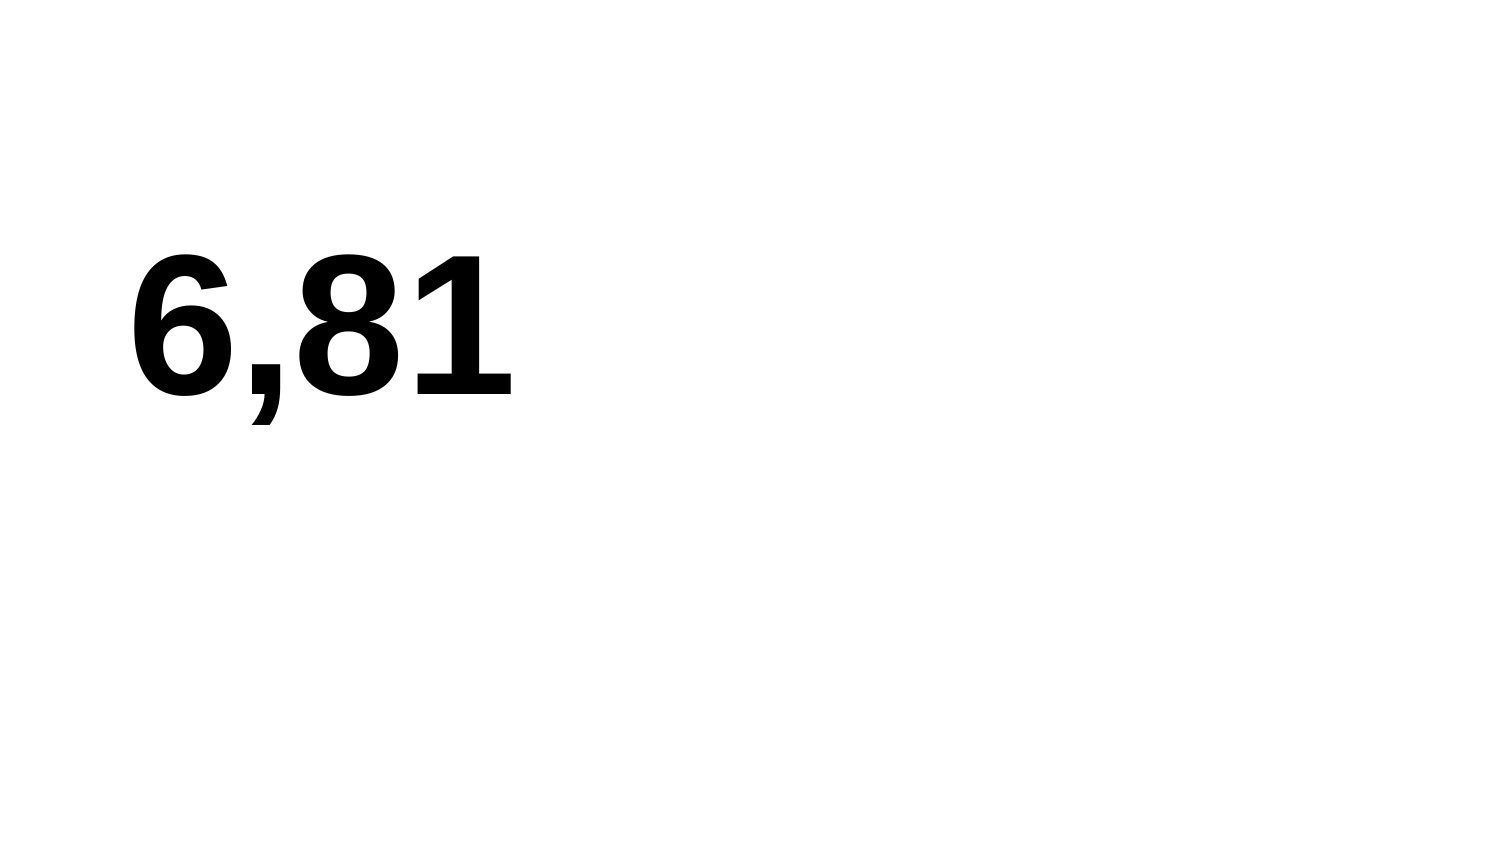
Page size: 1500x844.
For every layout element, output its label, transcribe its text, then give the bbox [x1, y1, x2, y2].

text_box 6,81 [112, 259, 1388, 450]
